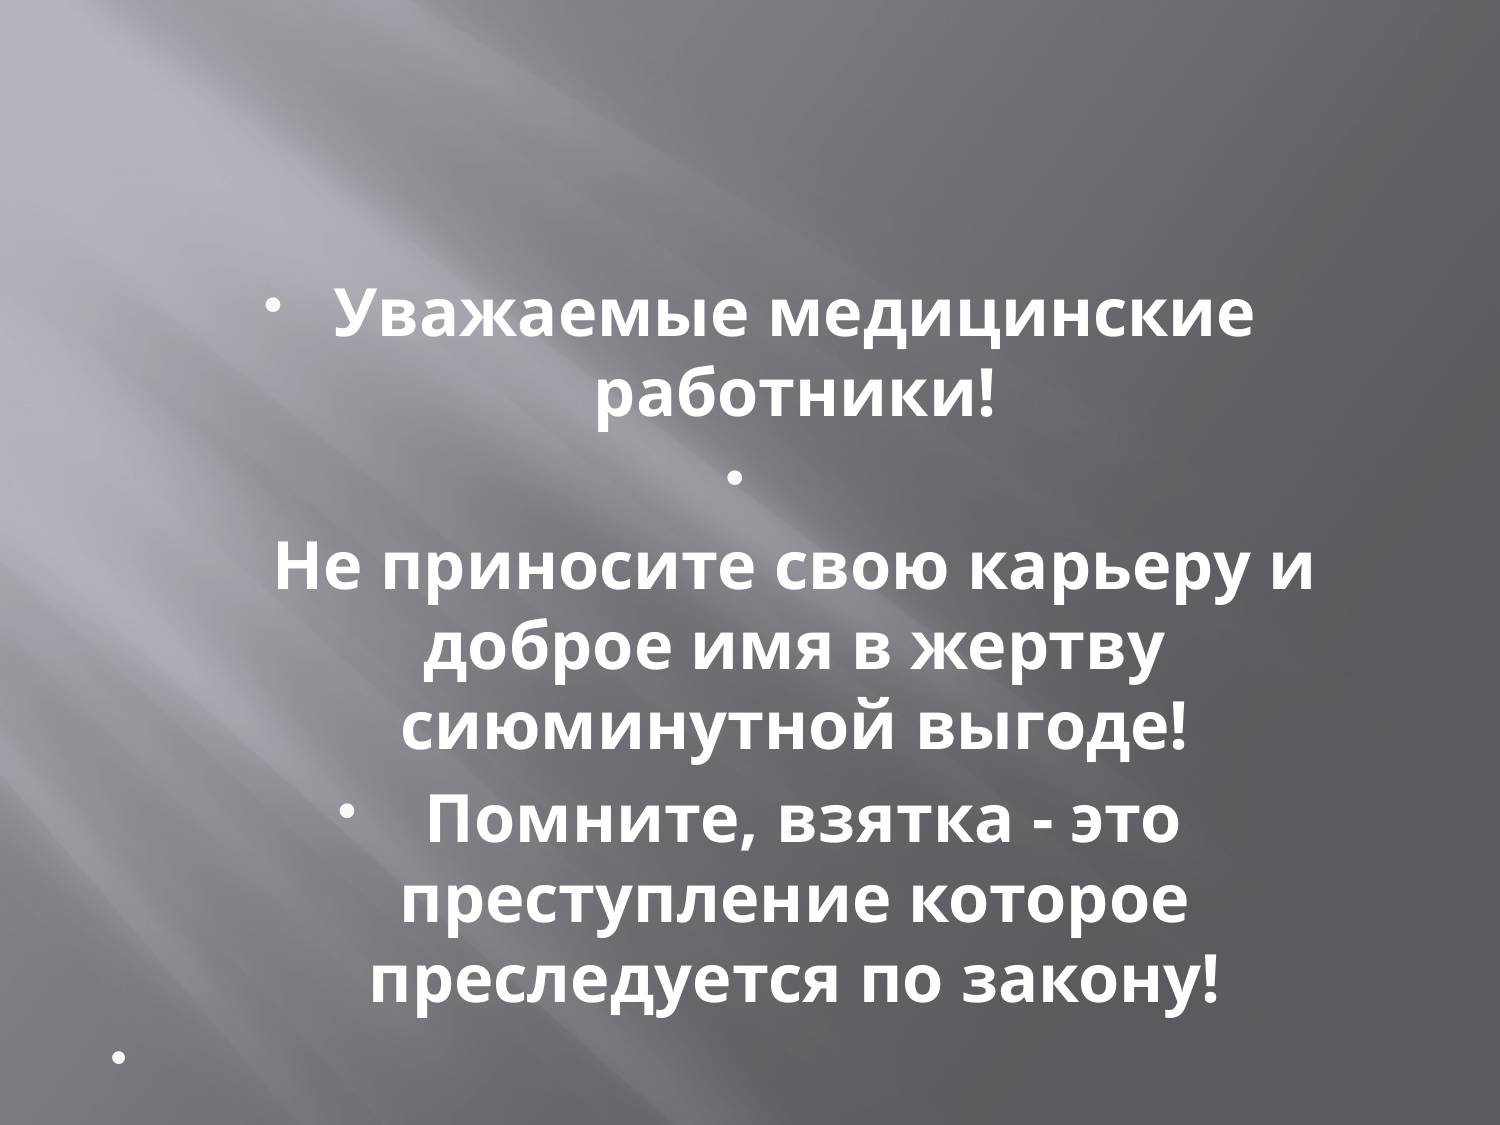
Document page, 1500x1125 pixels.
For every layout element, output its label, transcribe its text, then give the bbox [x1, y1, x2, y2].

list Уважаемые медицинские работники! Не приносите свою карьеру и доброе имя в жертву сиюминутной выгоде! Помните, взятка - это преступление которое преследуется по закону! [75, 262, 1425, 1035]
